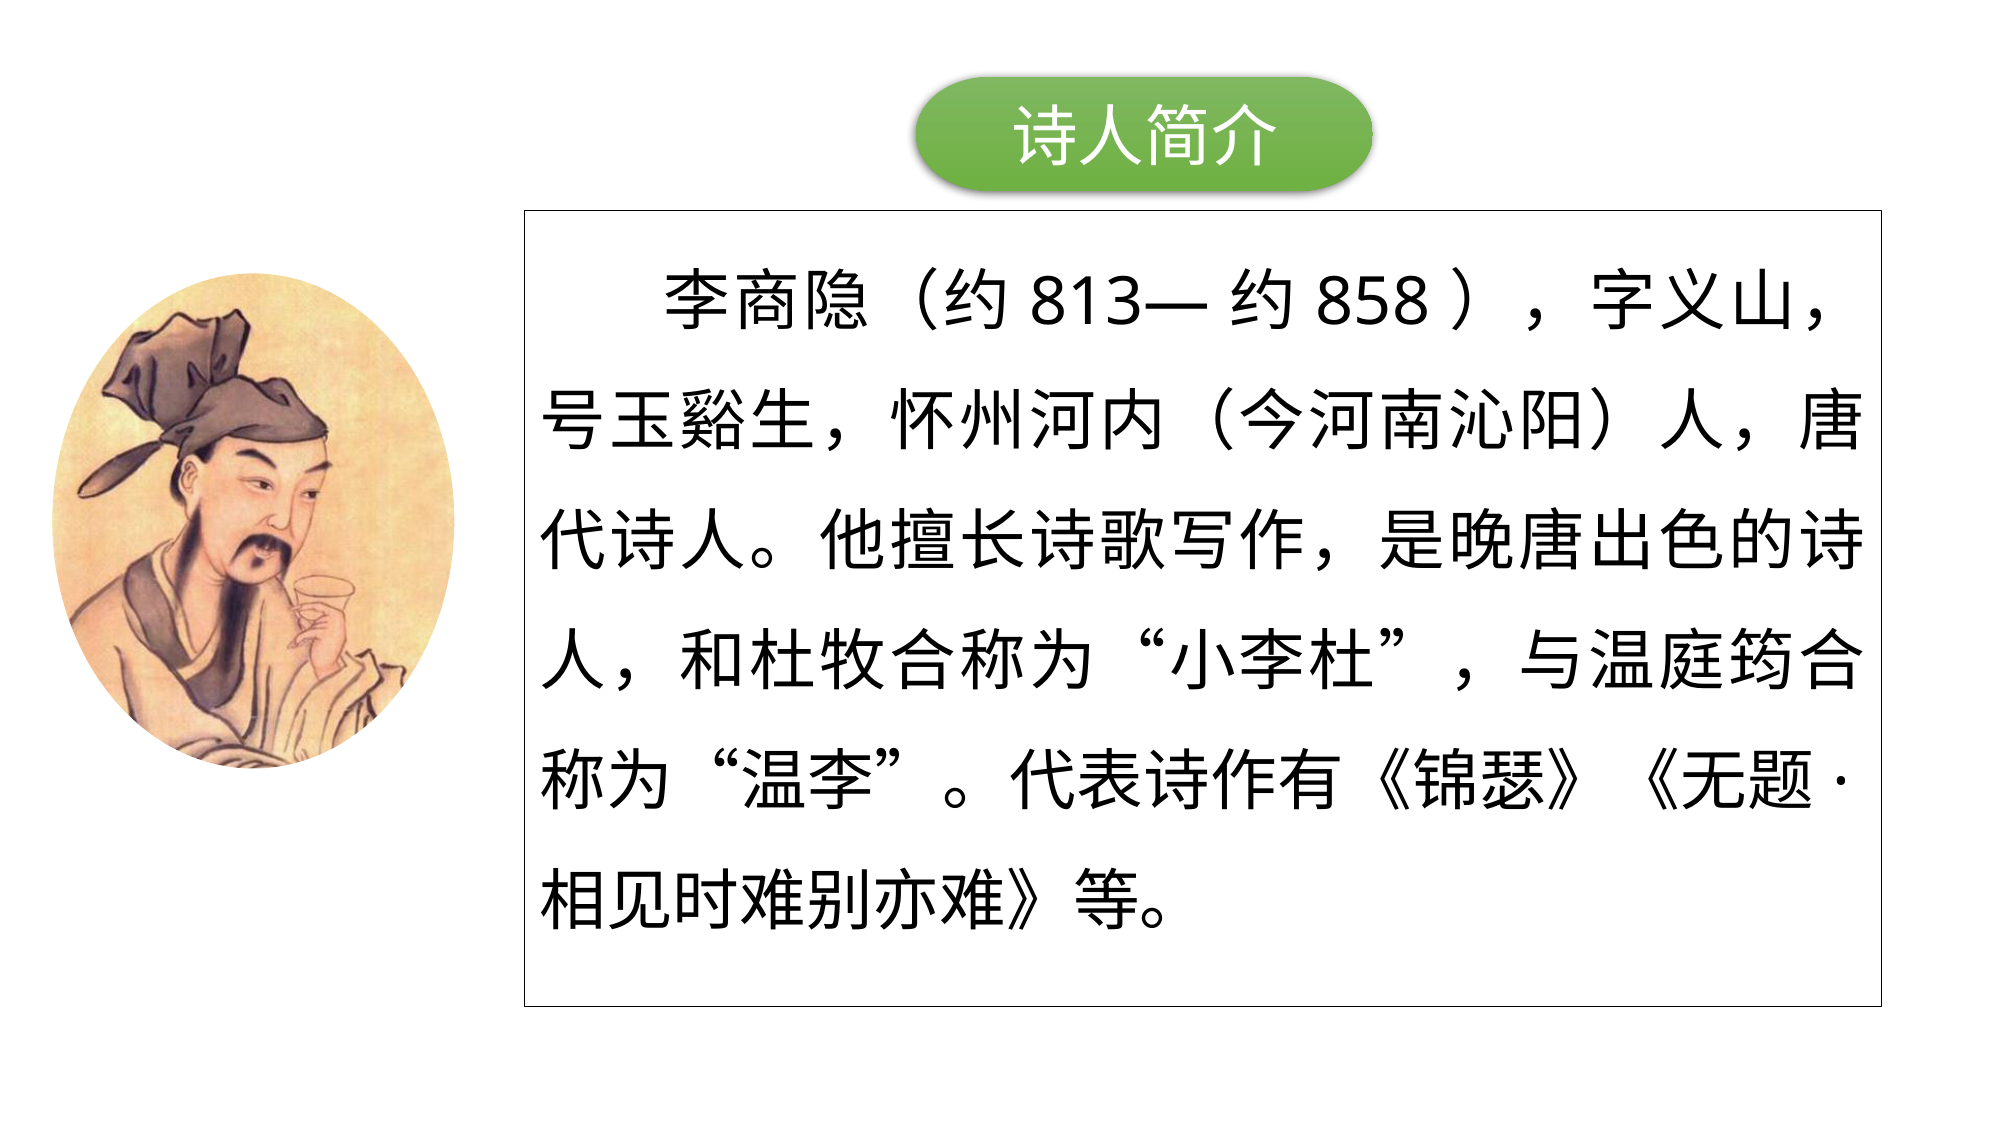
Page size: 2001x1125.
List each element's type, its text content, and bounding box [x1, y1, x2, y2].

text_box 诗人简介 [916, 76, 1373, 191]
text_box 李商隐（约813—约858），字义山，号玉谿生，怀州河内（今河南沁阳）人，唐代诗人。他擅长诗歌写作，是晚唐出色的诗人，和杜牧合称为“小李杜”，与温庭筠合称为“温李”。代表诗作有《锦瑟》《无题·相见时难别亦难》等。 [524, 210, 1882, 1007]
picture [52, 273, 455, 769]
